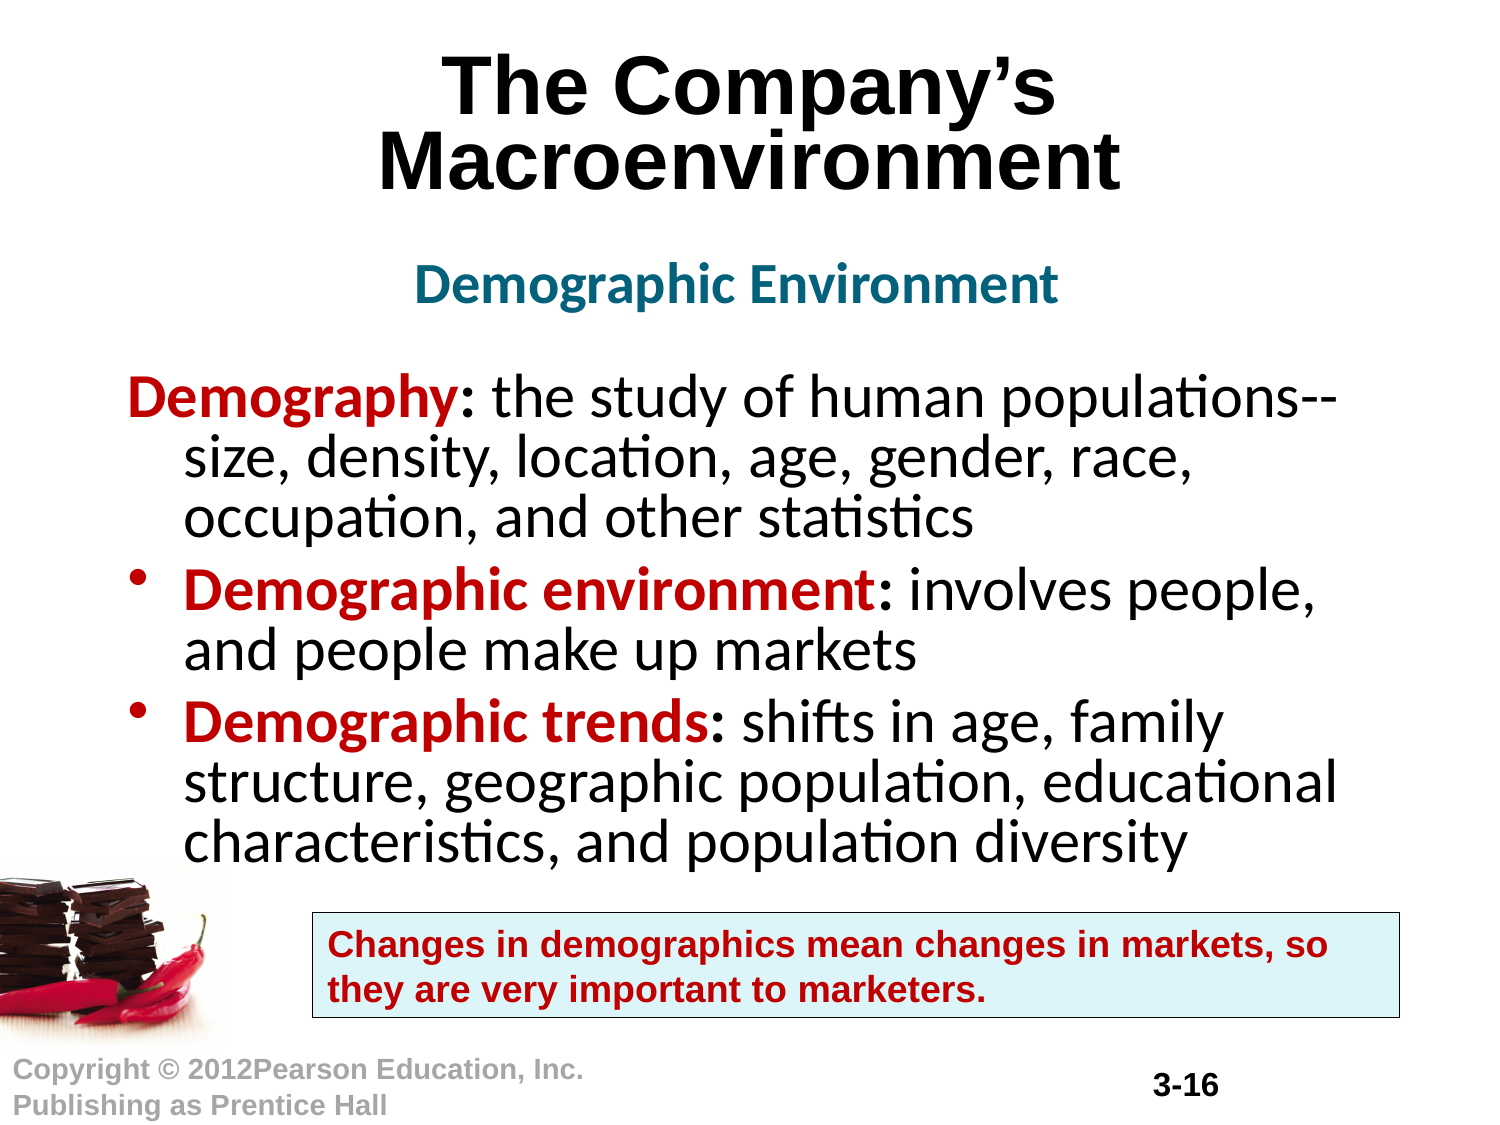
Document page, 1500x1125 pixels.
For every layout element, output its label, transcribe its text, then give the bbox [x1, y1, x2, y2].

list Demography: the study of human populations-- size, density, location, age, gender, race, occupation, and other statistics Demographic environment: involves people, and people make up markets Demographic trends: shifts in age, family structure, geographic population, educational characteristics, and population diversity [112, 362, 1388, 1038]
title The Company’s Macroenvironment [112, 37, 1388, 226]
list Demographic Environment [149, 237, 1326, 301]
picture [0, 862, 225, 1050]
text_box Changes in demographics mean changes in markets, so they are very important to marketers. [312, 912, 1400, 1018]
